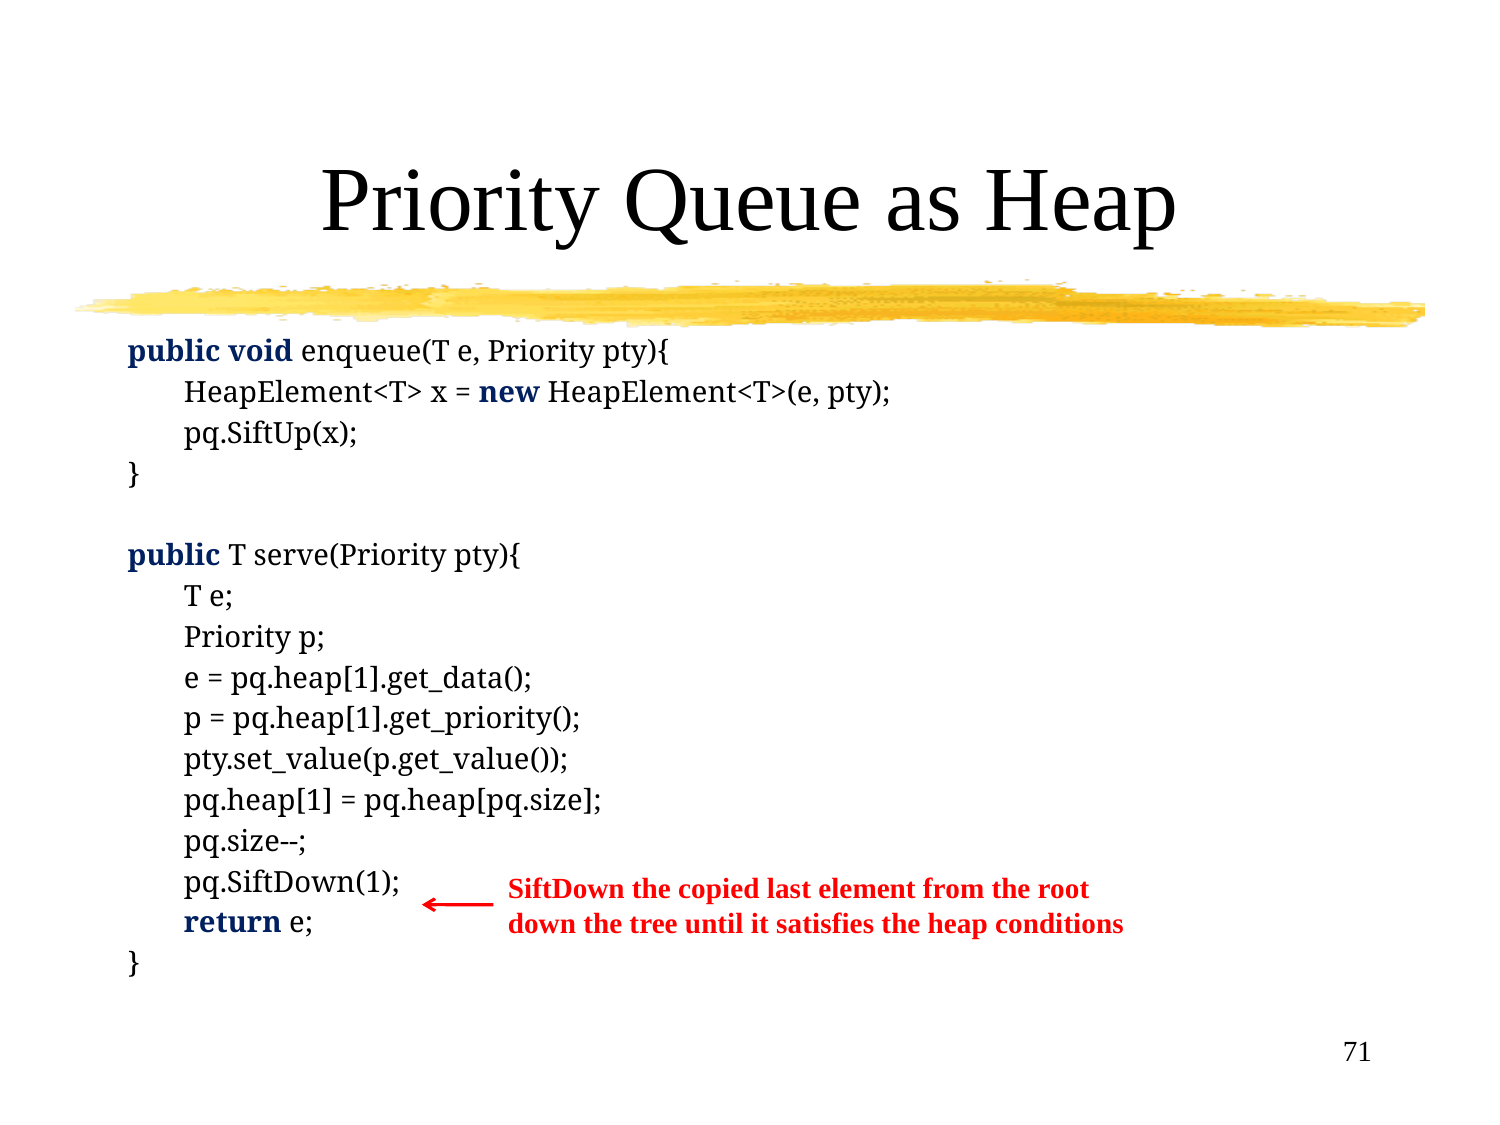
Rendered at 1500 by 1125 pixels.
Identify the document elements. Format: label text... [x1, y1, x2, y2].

list public void enqueue(T e, Priority pty){ HeapElement<T> x = new HeapElement<T>(e, pty); pq.SiftUp(x); } public T serve(Priority pty){ T e; Priority p; e = pq.heap[1].get_data(); p = pq.heap[1].get_priority(); pty.set_value(p.get_value()); pq.heap[1] = pq.heap[pq.size]; pq.size--; pq.SiftDown(1); return e; } [112, 324, 1388, 1001]
title Priority Queue as Heap [112, 99, 1388, 288]
slide_number 71 [1074, 1024, 1388, 1101]
picture [75, 274, 1425, 338]
text_box SiftDown the copied last element from the root down the tree until it satisfies the heap conditions [493, 862, 1140, 948]
